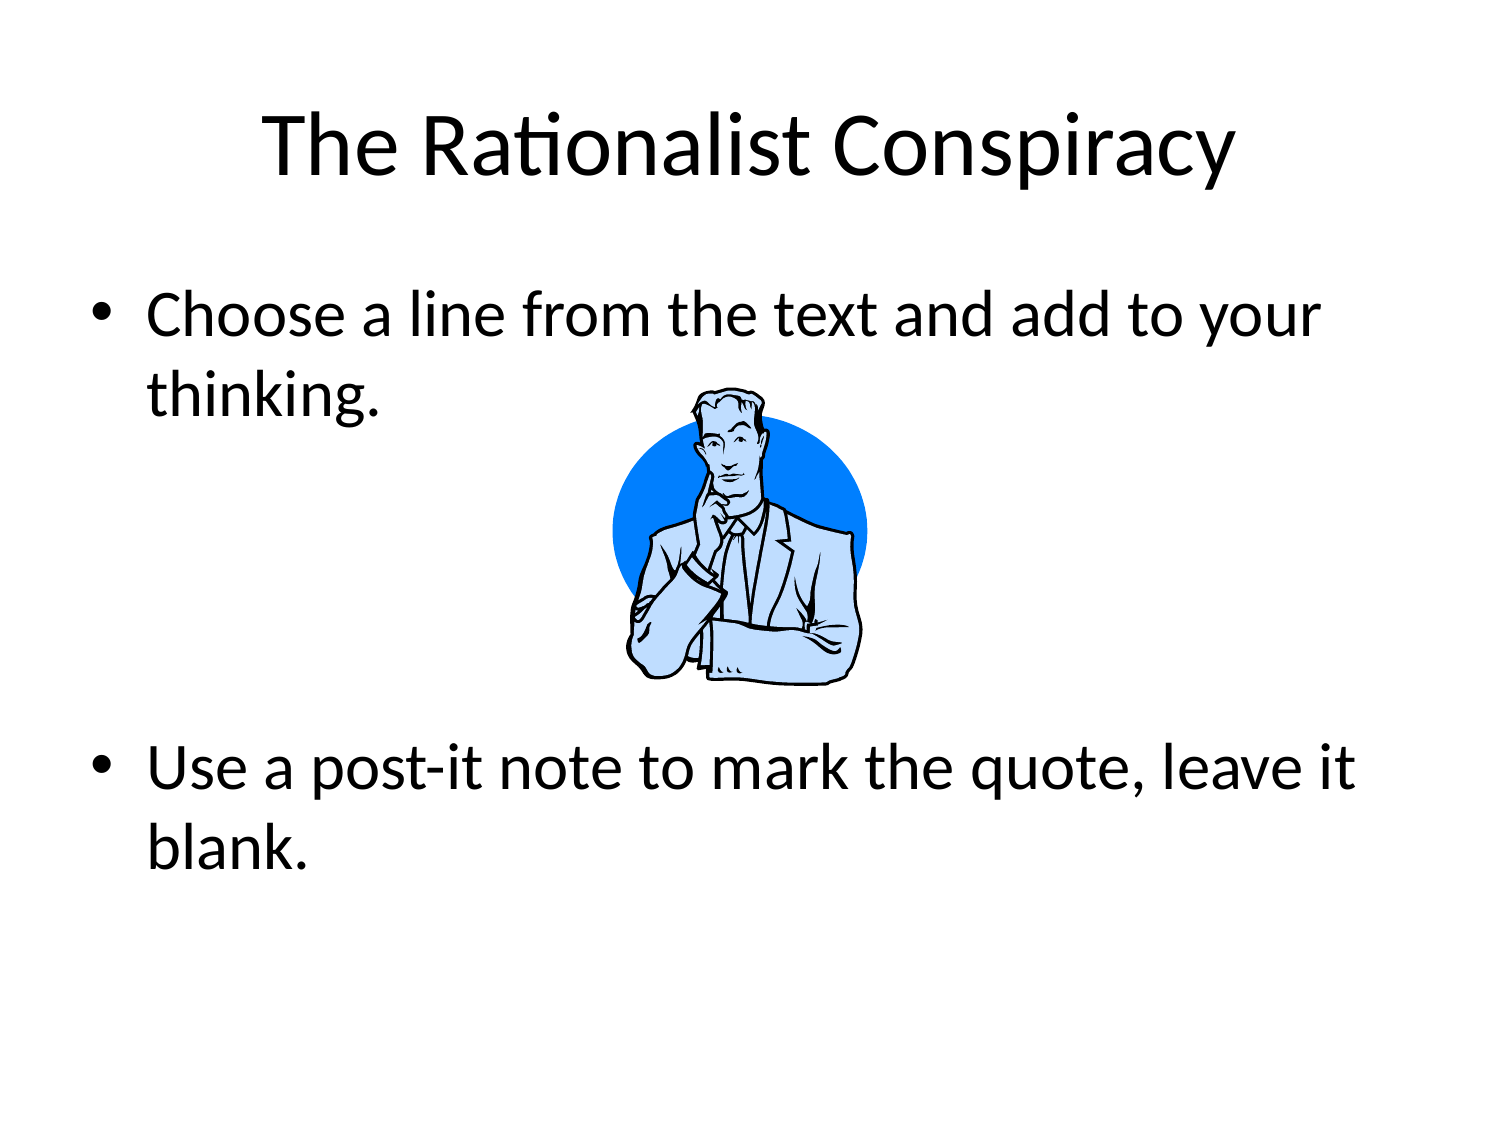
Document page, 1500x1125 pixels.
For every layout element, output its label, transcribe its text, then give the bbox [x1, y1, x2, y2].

title The Rationalist Conspiracy [75, 45, 1425, 233]
list Choose a line from the text and add to your thinking. Use a post-it note to mark the quote, leave it blank. [75, 262, 1425, 1005]
picture [612, 387, 868, 687]
